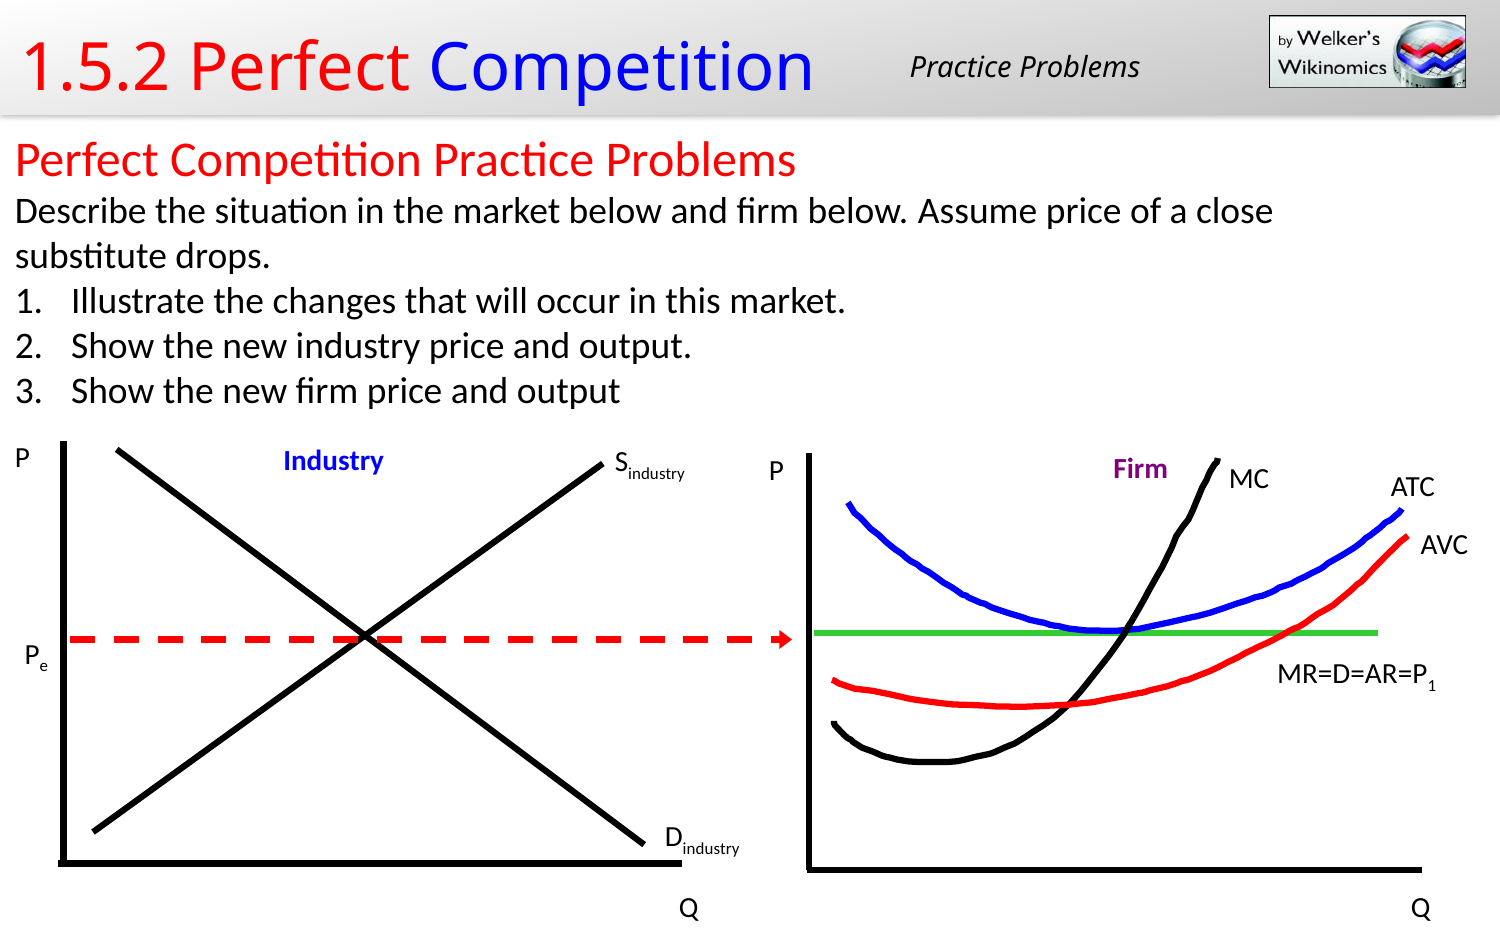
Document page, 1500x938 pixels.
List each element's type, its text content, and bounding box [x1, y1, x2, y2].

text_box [0, 0, 1500, 115]
text_box Perfect Competition Practice Problems Describe the situation in the market below and firm below. Assume price of a close substitute drops. Illustrate the changes that will occur in this market. Show the new industry price and output. Show the new firm price and output [0, 123, 1428, 419]
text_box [0, 431, 1500, 932]
